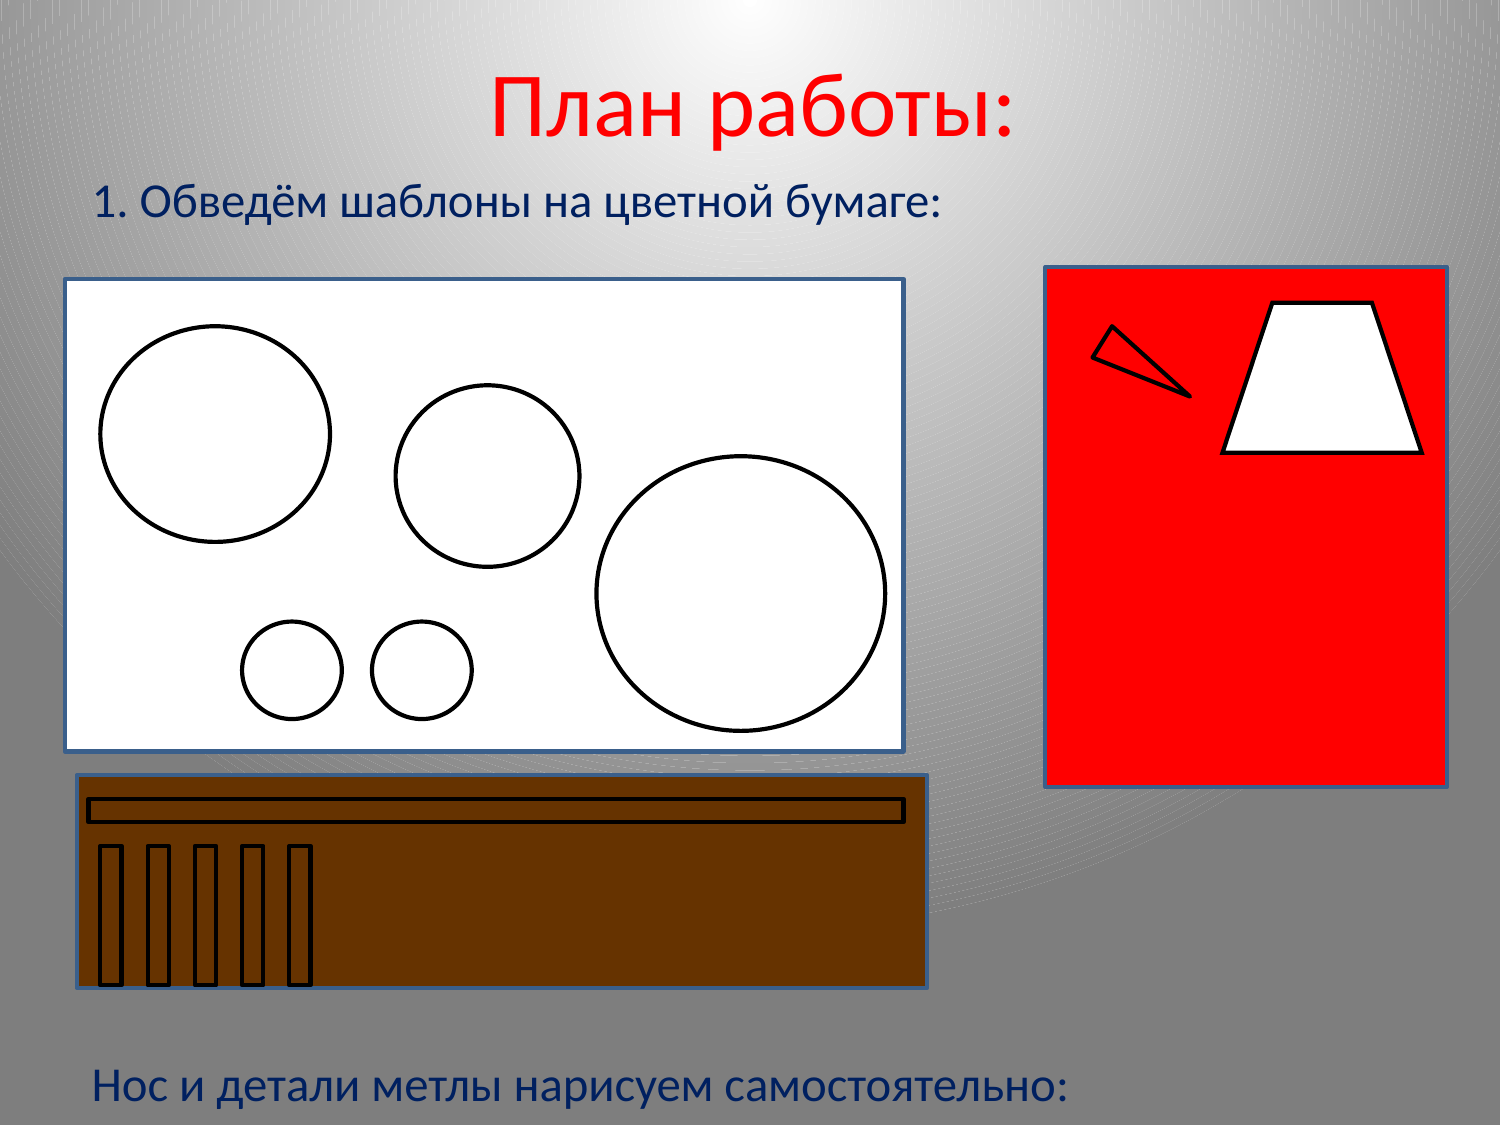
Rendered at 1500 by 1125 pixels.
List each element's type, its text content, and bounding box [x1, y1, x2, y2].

text_box [86, 797, 906, 824]
text_box [1222, 302, 1422, 453]
title План работы: [41, 30, 1467, 169]
text_box [395, 385, 580, 567]
text_box [98, 844, 124, 987]
text_box [240, 844, 265, 987]
text_box [63, 277, 76, 754]
text_box [371, 621, 472, 720]
text_box [146, 844, 171, 987]
text_box [1043, 265, 1449, 789]
text_box [100, 326, 331, 542]
text_box [1090, 324, 1192, 399]
text_box [287, 844, 313, 987]
list 1. Обведём шаблоны на цветной бумаге: Нос и детали метлы нарисуем самостоятельно: [76, 160, 1500, 1125]
text_box [596, 456, 886, 731]
text_box [242, 621, 342, 720]
text_box [75, 773, 929, 990]
text_box [193, 844, 218, 987]
